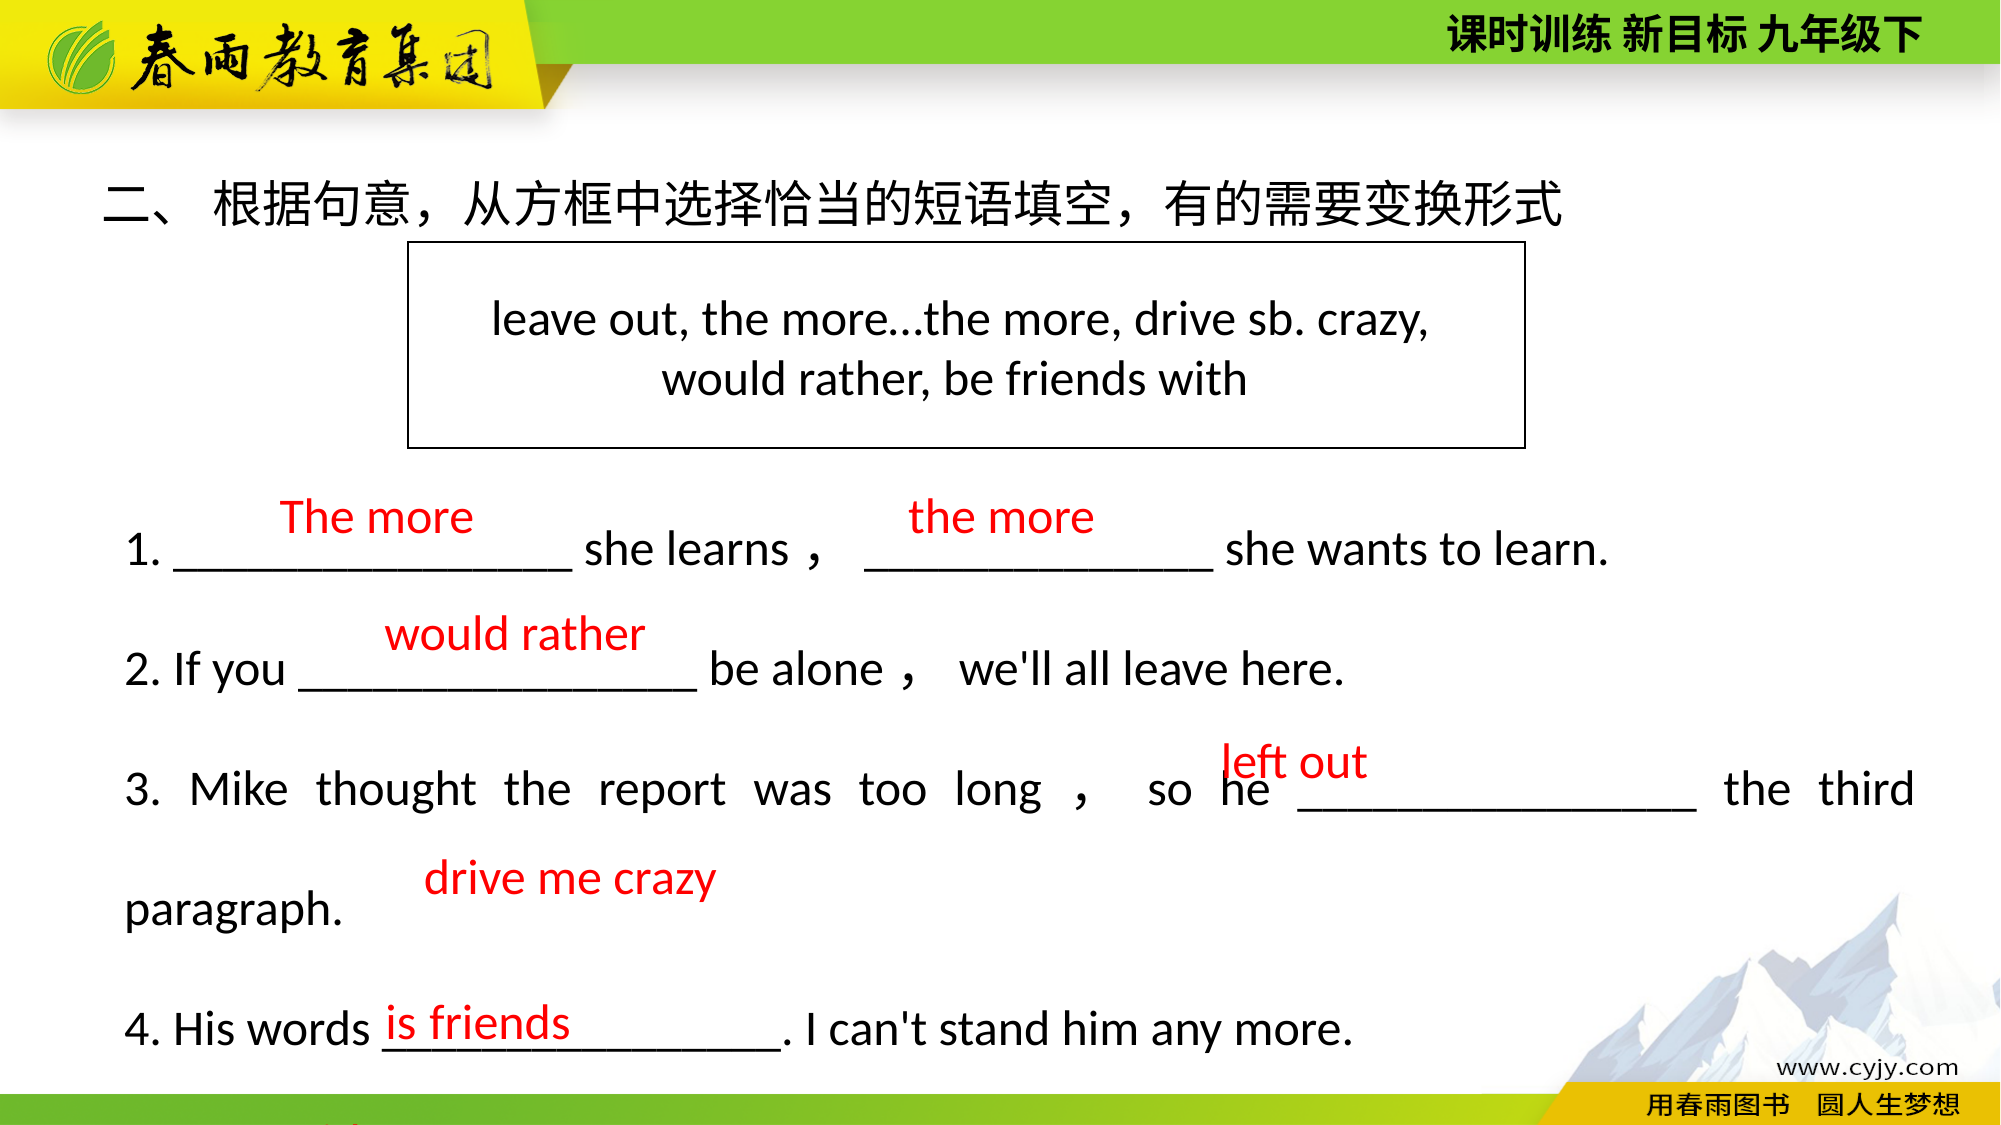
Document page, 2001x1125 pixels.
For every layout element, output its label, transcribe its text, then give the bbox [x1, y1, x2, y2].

text_box 1. ________________ she learns，______________ she wants to learn. 2. If you ________________ be alone，we'll all leave here. 3. Mike thought the report was too long，so he ________________ the third paragraph. 4. His words ________________. I can't stand him any more. 5. Joan ________________ Andy. They stay together all the time. [109, 448, 1932, 1125]
picture [0, 0, 2001, 1125]
text_box is friends with [270, 921, 586, 1057]
text_box leave out, the more…the more, drive sb. crazy, would rather, be friends with [407, 241, 1526, 448]
text_box left out [1206, 720, 1384, 796]
text_box the more [893, 476, 1111, 552]
text_box would rather [369, 593, 662, 668]
text_box drive me crazy [409, 837, 733, 913]
text_box The more [264, 476, 490, 552]
text_box 二、 根据句意，从方框中选择恰当的短语填空，有的需要变换形式 [86, 105, 1679, 241]
